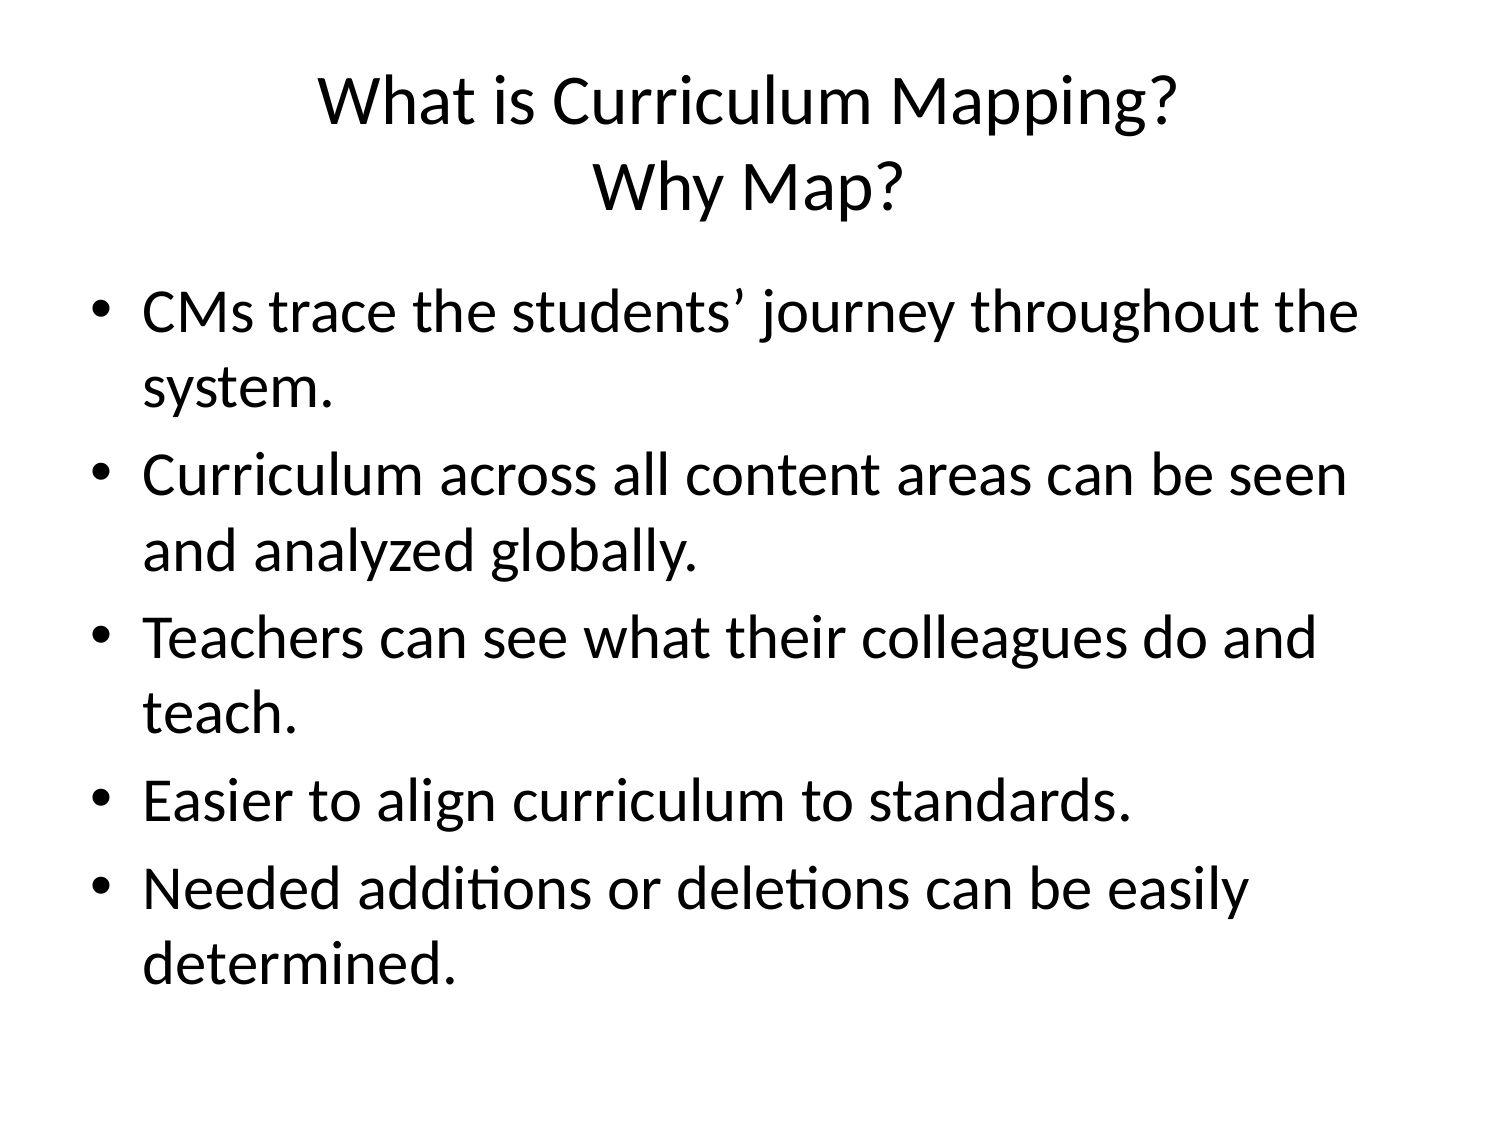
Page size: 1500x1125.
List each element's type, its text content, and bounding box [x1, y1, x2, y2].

list CMs trace the students’ journey throughout the system. Curriculum across all content areas can be seen and analyzed globally. Teachers can see what their colleagues do and teach. Easier to align curriculum to standards. Needed additions or deletions can be easily determined. [75, 262, 1425, 1005]
title What is Curriculum Mapping? Why Map? [75, 45, 1425, 233]
